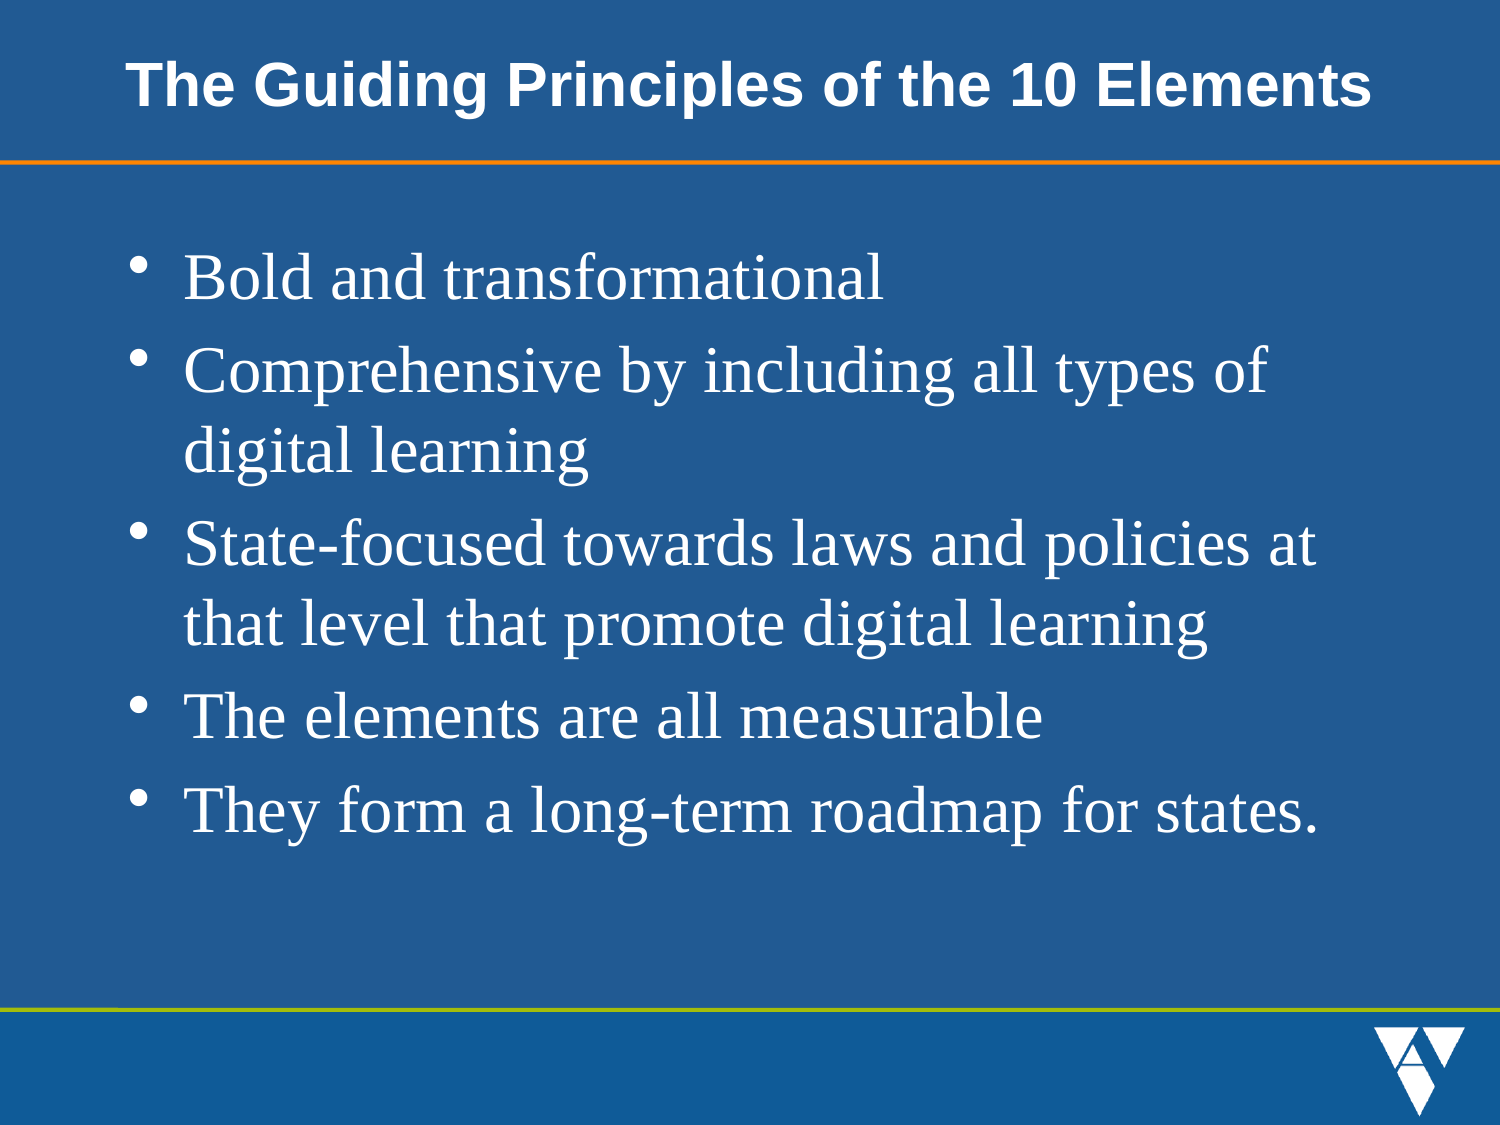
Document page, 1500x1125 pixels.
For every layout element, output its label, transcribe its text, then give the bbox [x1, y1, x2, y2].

list Bold and transformational Comprehensive by including all types of digital learning State-focused towards laws and policies at that level that promote digital learning The elements are all measurable They form a long-term roadmap for states. [112, 224, 1388, 901]
text_box The Guiding Principles of the 10 Elements [0, 24, 1500, 138]
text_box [0, 1009, 1500, 1125]
